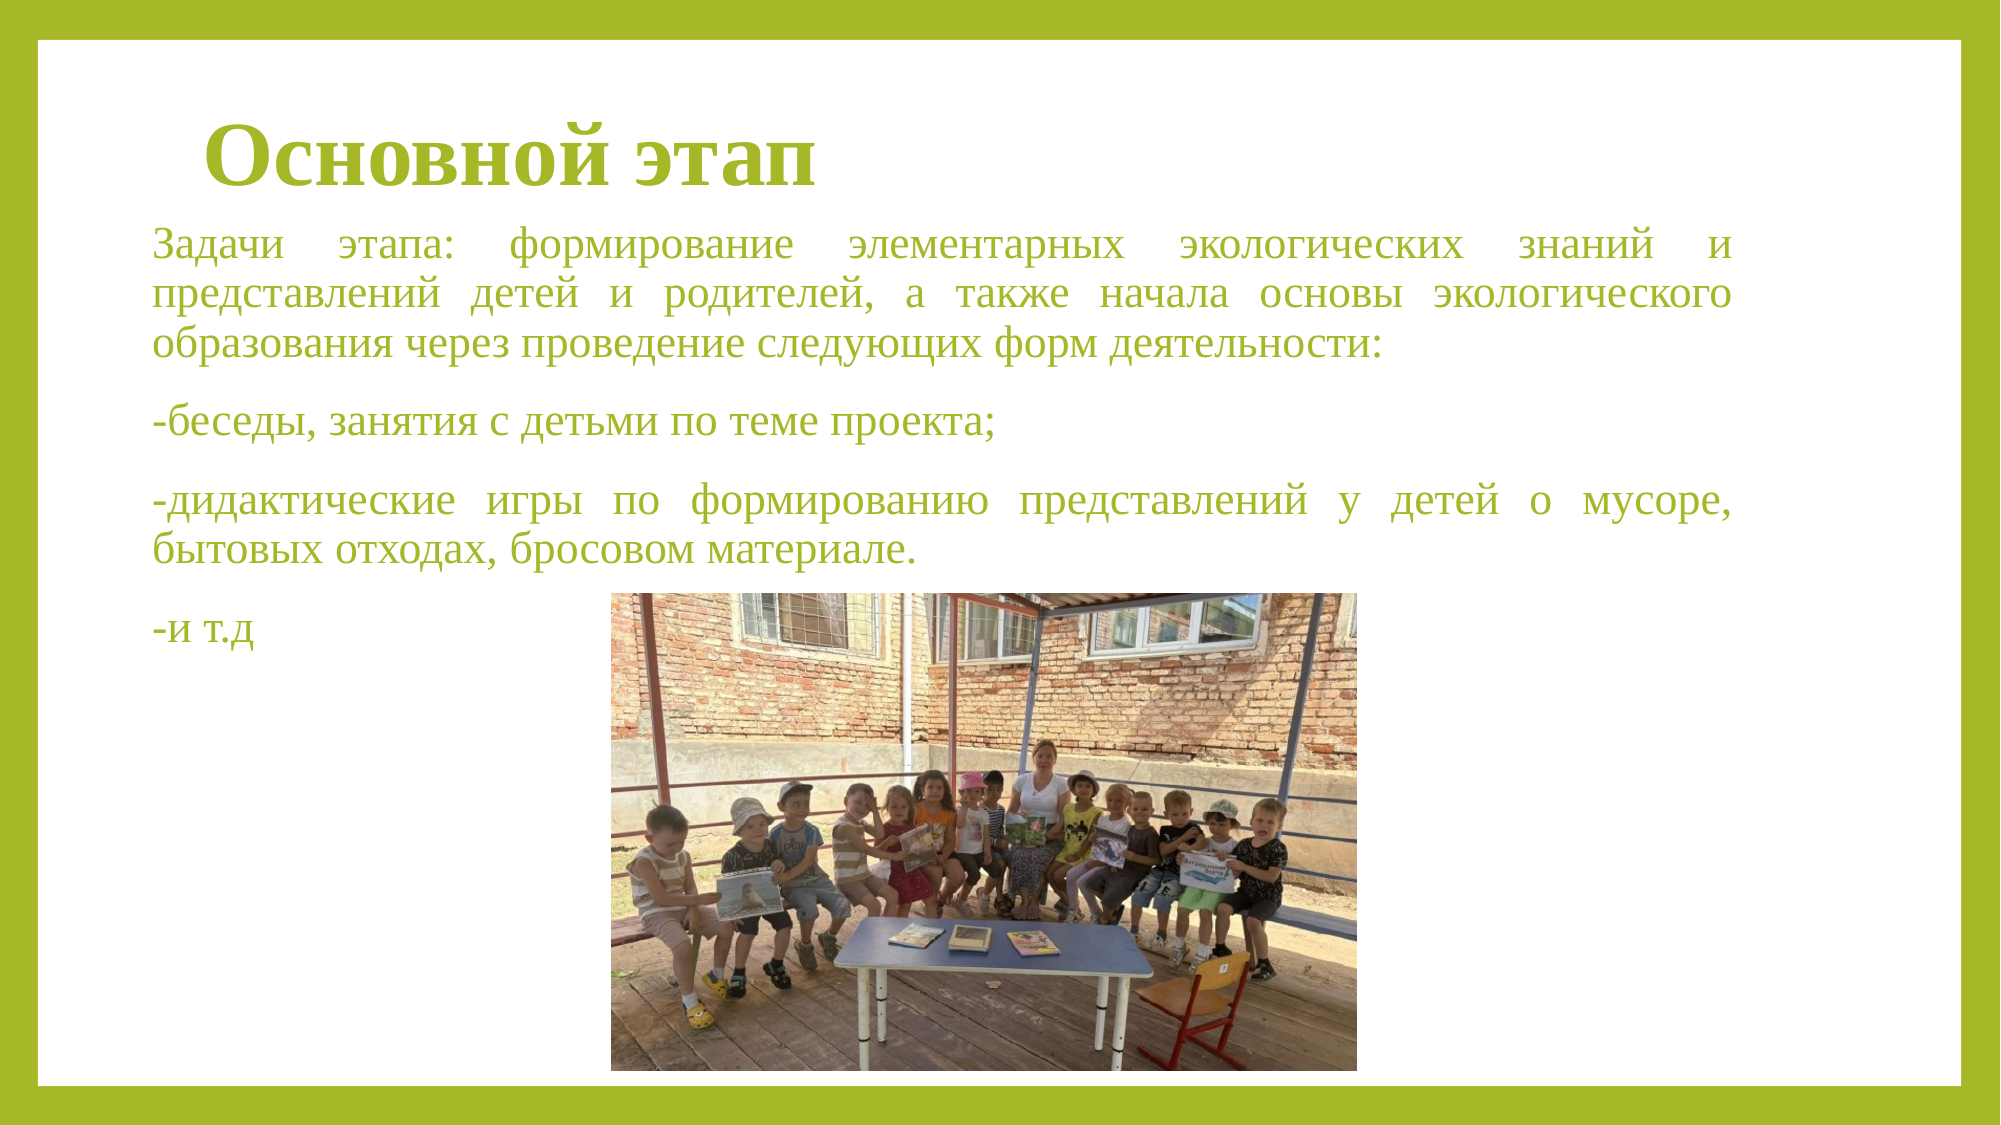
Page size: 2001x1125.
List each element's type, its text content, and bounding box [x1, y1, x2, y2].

picture [611, 593, 1357, 1072]
title Основной этап [187, 99, 1808, 323]
list Задачи этапа: формирование элементарных экологических знаний и представлений детей и родителей, а также начала основы экологического образования через проведение следующих форм деятельности: -беседы, занятия с детьми по теме проекта; -дидактические игры по формированию представлений у детей о мусоре, бытовых отходах, бросовом материале. -и т.д [129, 211, 1750, 874]
